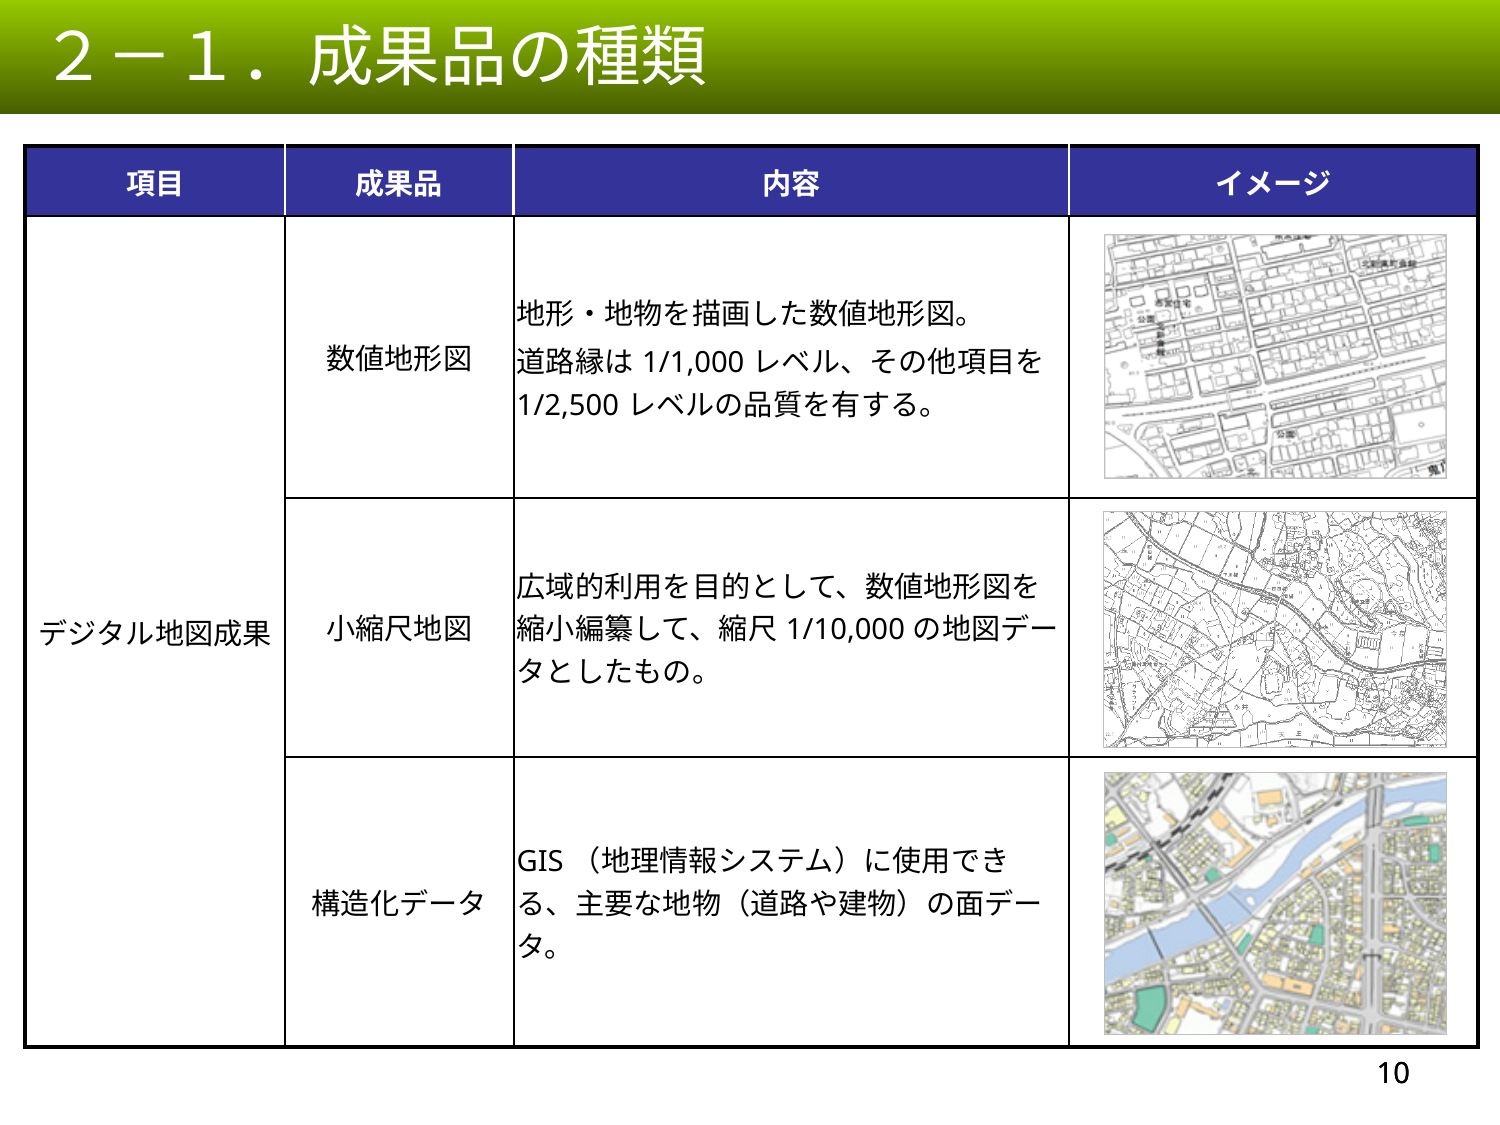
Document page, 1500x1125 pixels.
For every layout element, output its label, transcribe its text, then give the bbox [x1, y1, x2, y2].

table_cell [1070, 217, 1476, 497]
table_cell GIS（地理情報システム）に使用できる、主要な地物（道路や建物）の面データ。 [515, 758, 1068, 1045]
table_cell 数値地形図 [286, 217, 513, 497]
table_header 内容 [515, 148, 1068, 215]
table_cell 小縮尺地図 [286, 499, 513, 756]
table_header 成果品 [286, 148, 512, 215]
table_cell デジタル地図成果 [27, 217, 284, 1045]
table_header イメージ [1070, 148, 1476, 215]
table_cell [1070, 499, 1476, 756]
picture [1104, 771, 1448, 1035]
picture [1103, 510, 1448, 748]
table_cell 広域的利用を目的として、数値地形図を縮小編纂して、縮尺1/10,000の地図データとしたもの。 [515, 499, 1068, 756]
text_box 9 [1074, 1049, 1425, 1103]
table_header 項目 [27, 148, 284, 215]
title ２－１．成果品の種類 [25, 12, 1471, 96]
table_cell 地形・地物を描画した数値地形図。 道路縁は1/1,000レベル、その他項目を1/2,500レベルの品質を有する。 [515, 217, 1068, 497]
table_cell [1070, 758, 1476, 1045]
table_cell 構造化データ [286, 758, 513, 1045]
picture [1104, 234, 1448, 479]
